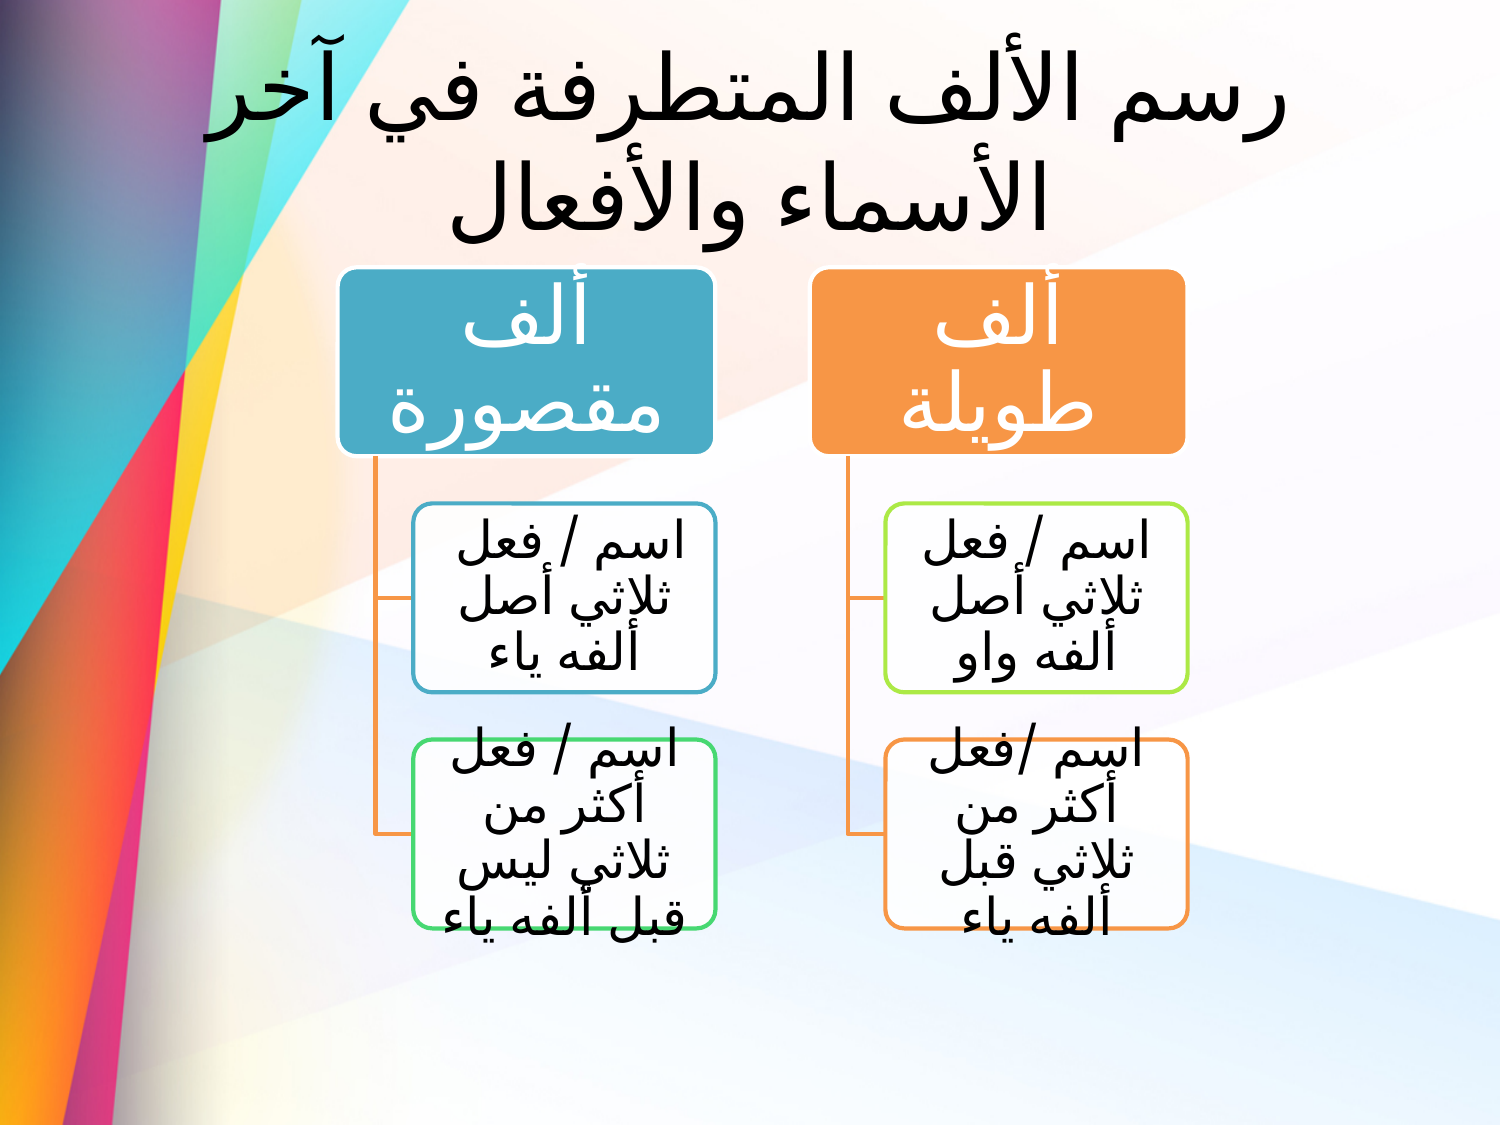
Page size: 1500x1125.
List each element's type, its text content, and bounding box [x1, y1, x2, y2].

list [100, 266, 1426, 929]
picture [0, 0, 1500, 1125]
title رسم الألف المتطرفة في آخر الأسماء والأفعال [75, 45, 1425, 233]
